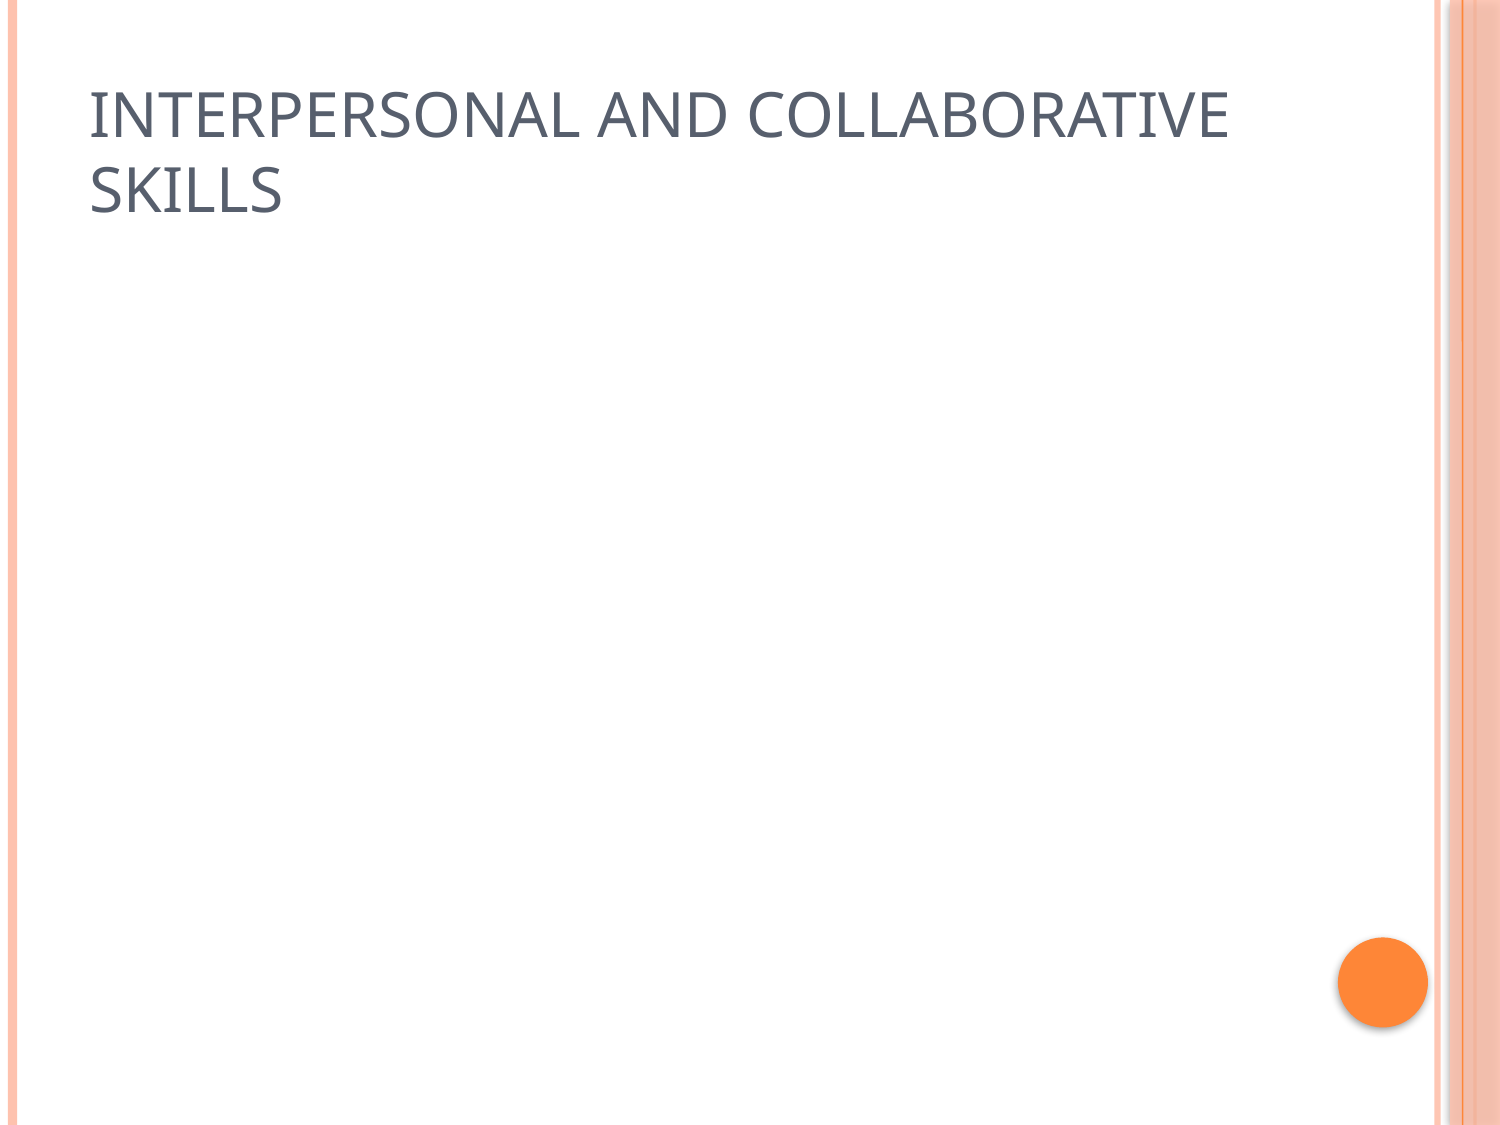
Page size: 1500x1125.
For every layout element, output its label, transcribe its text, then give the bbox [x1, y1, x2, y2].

title Interpersonal and Collaborative Skills [75, 45, 1300, 233]
